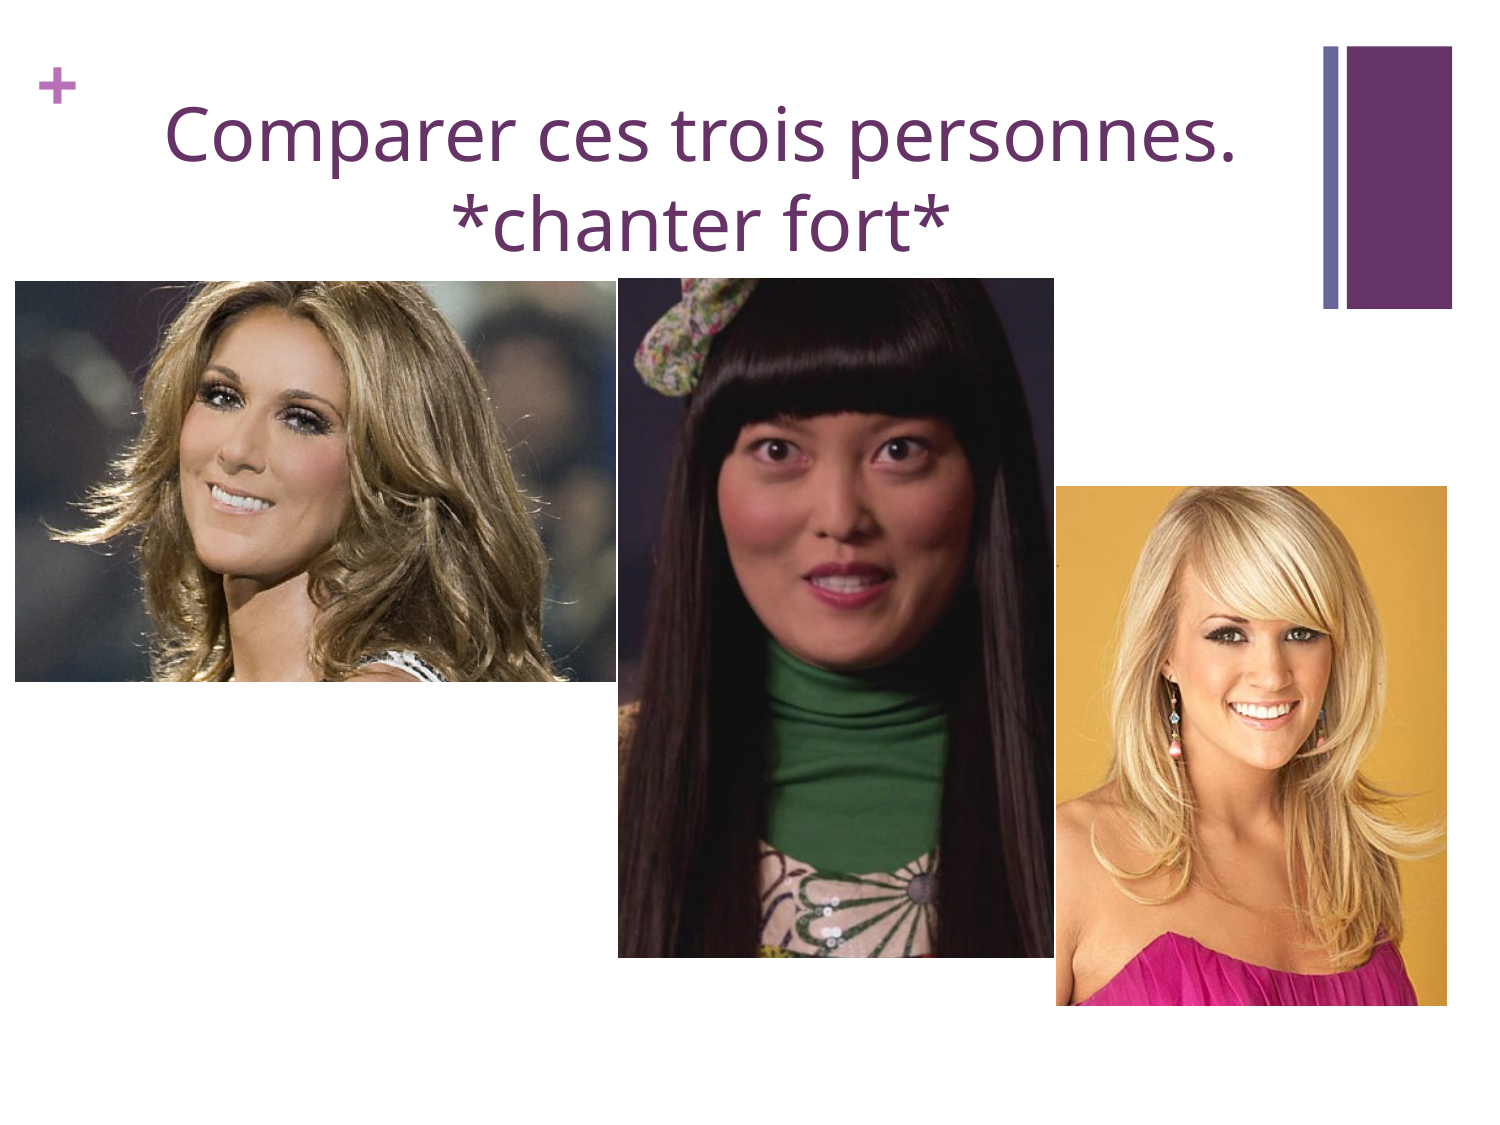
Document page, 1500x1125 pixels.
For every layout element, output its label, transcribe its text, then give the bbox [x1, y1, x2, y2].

picture [1056, 485, 1447, 1007]
title Comparer ces trois personnes. *chanter fort* [81, 79, 1322, 263]
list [535, 277, 1137, 958]
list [15, 141, 617, 822]
